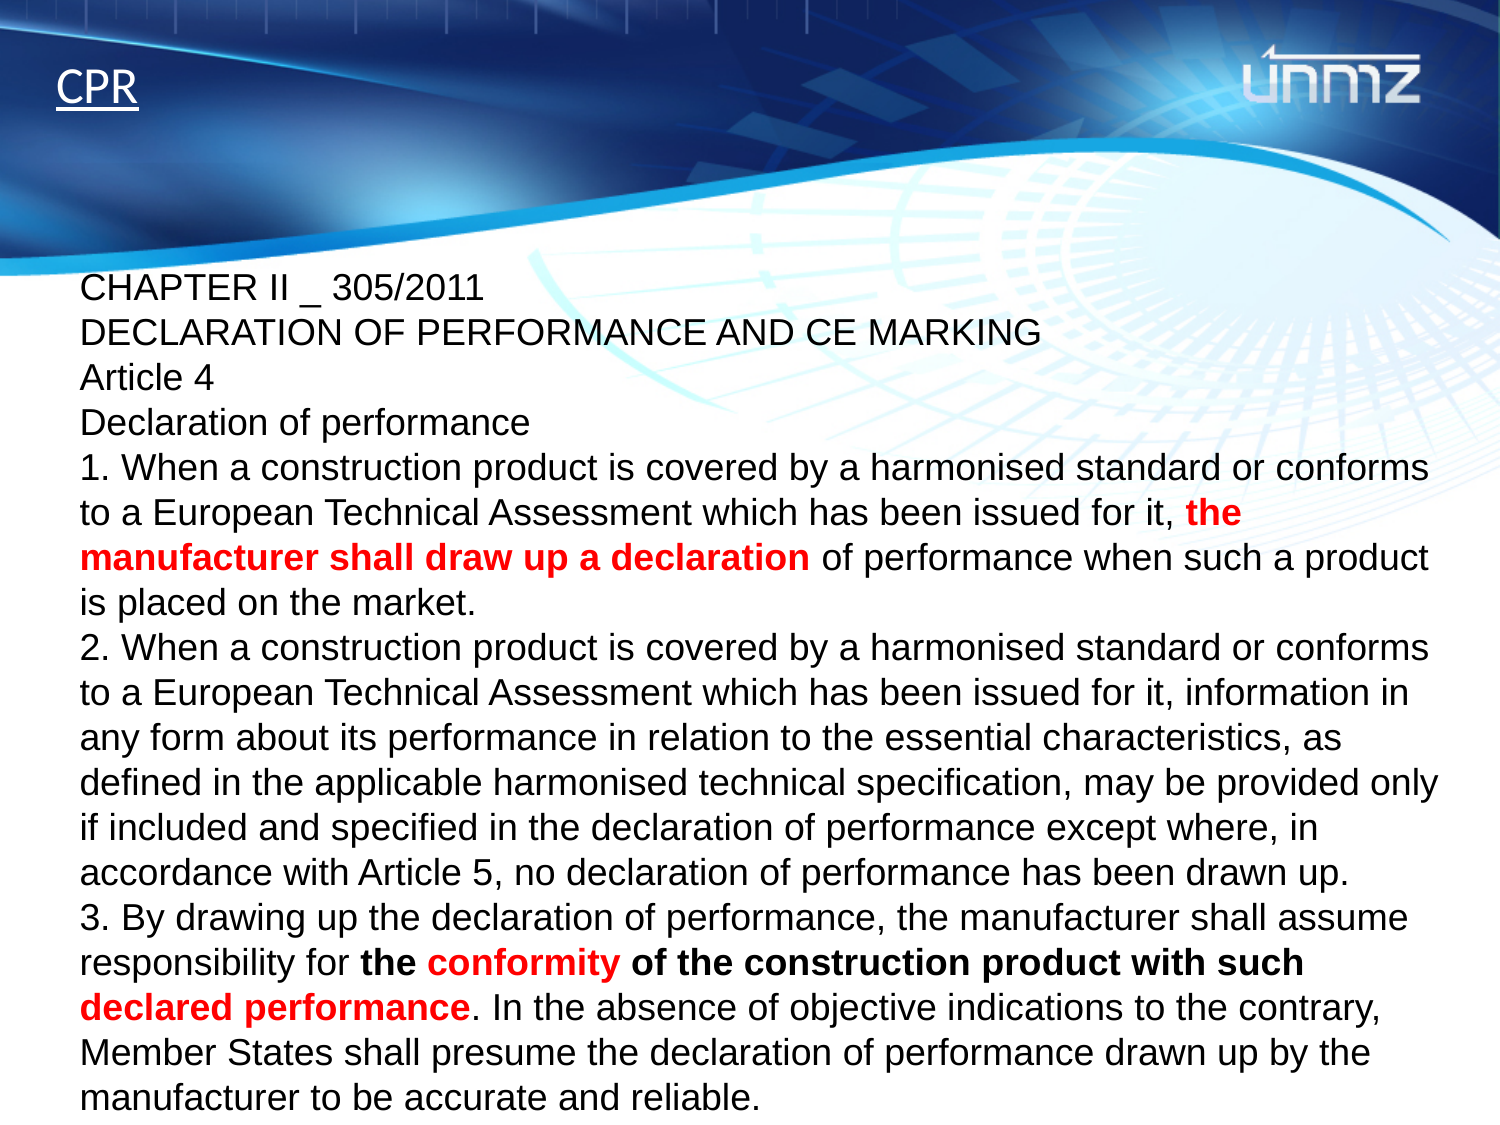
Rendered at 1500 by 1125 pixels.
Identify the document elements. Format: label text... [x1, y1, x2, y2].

title CPR [41, 44, 1223, 232]
picture [0, 0, 1500, 1125]
text_box CHAPTER II _ 305/2011 DECLARATION OF PERFORMANCE AND CE MARKING Article 4 Declaration of performance 1. When a construction product is covered by a harmonised standard or conforms to a European Technical Assessment which has been issued for it, the manufacturer shall draw up a declaration of performance when such a product is placed on the market. 2. When a construction product is covered by a harmonised standard or conforms to a European Technical Assessment which has been issued for it, information in any form about its performance in relation to the essential characteristics, as defined in the applicable harmonised technical specification, may be provided only if included and specified in the declaration of performance except where, in accordance with Article 5, no declaration of performance has been drawn up. 3. By drawing up the declaration of performance, the manufacturer shall assume responsibility for the conformity of the construction product with such declared performance. In the absence of objective indications to the contrary, Member States shall presume the declaration of performance drawn up by the manufacturer to be accurate and reliable. [64, 255, 1471, 1125]
